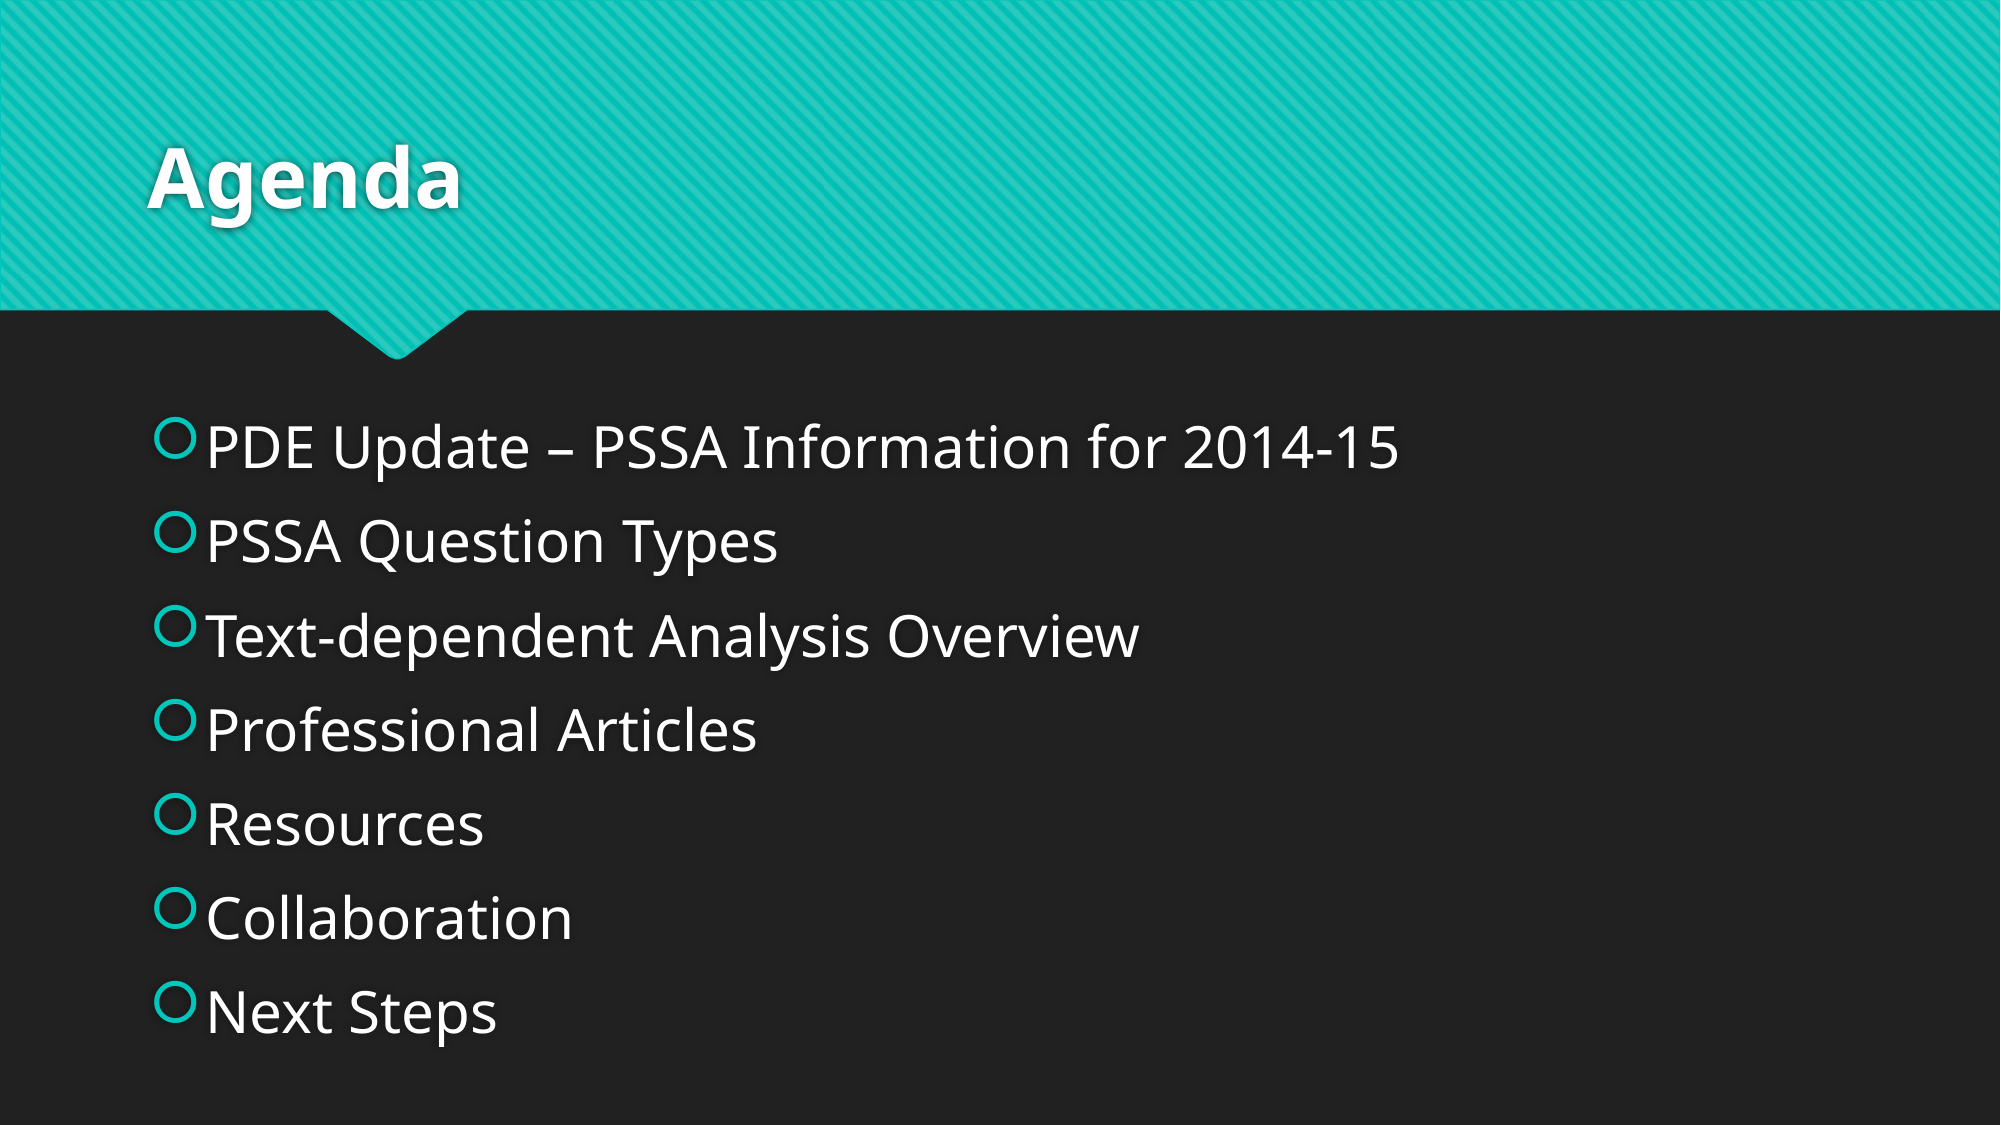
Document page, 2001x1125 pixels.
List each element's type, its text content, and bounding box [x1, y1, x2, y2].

list PDE Update – PSSA Information for 2014-15 PSSA Question Types Text-dependent Analysis Overview Professional Articles Resources Collaboration Next Steps [134, 364, 1866, 1091]
title Agenda [132, 73, 1868, 233]
